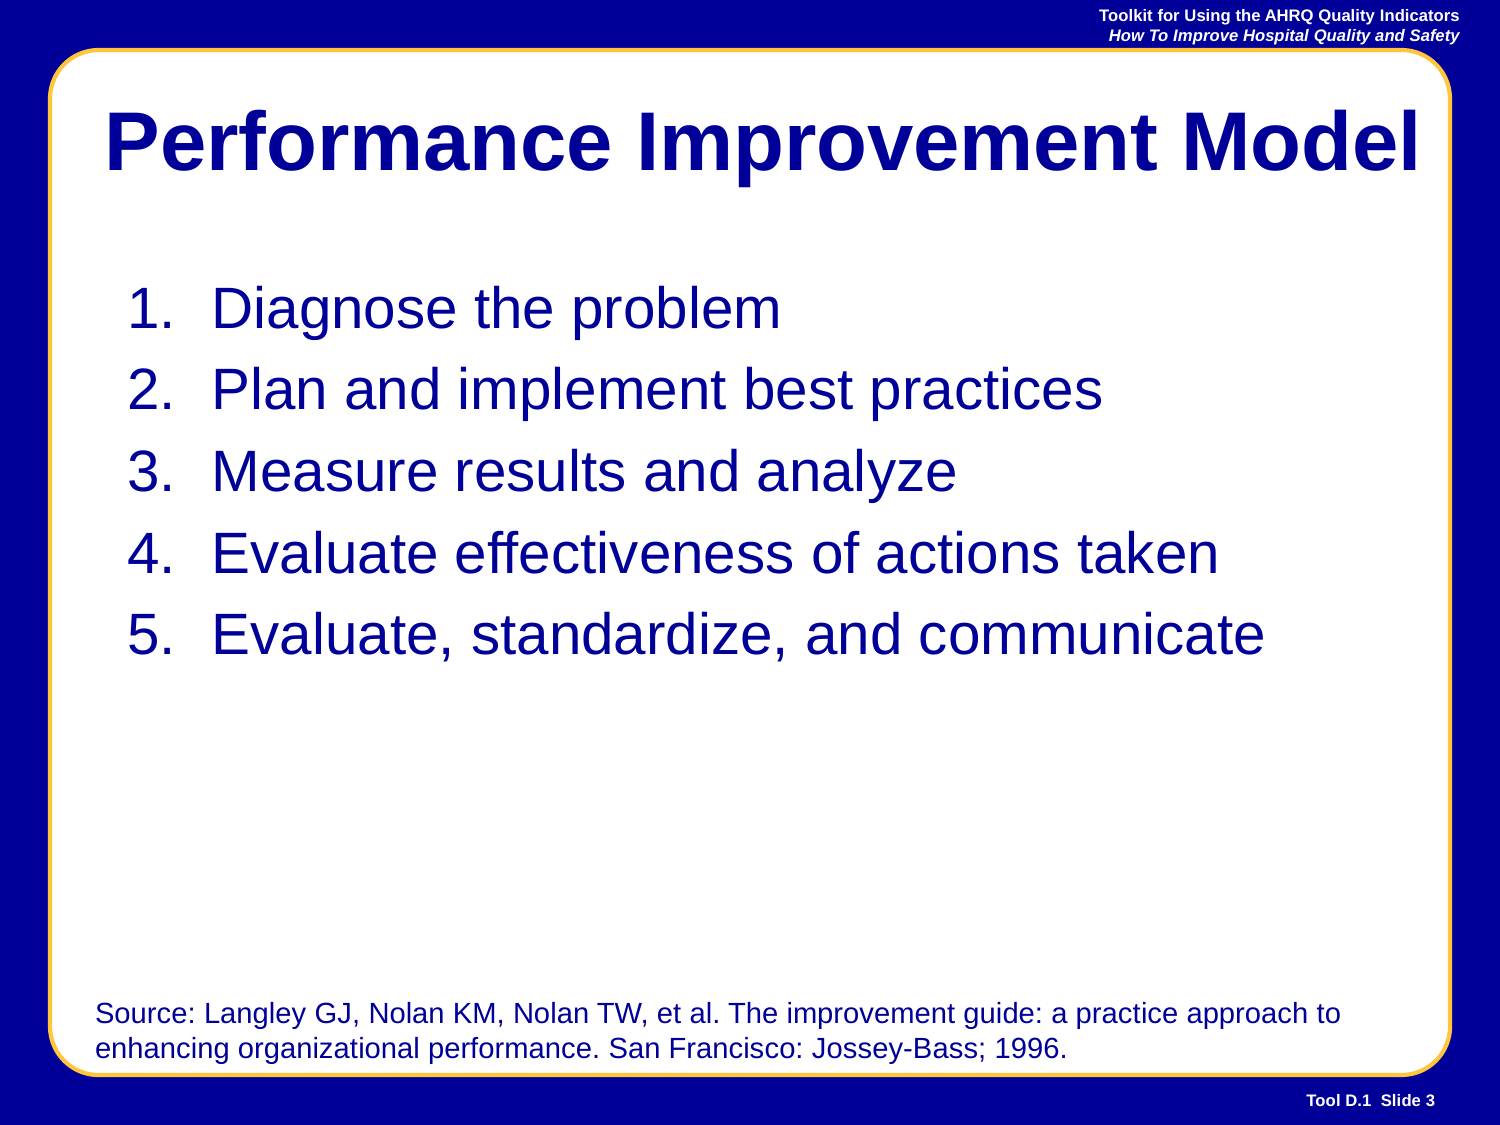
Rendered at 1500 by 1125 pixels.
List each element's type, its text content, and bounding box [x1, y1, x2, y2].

list Diagnose the problem Plan and implement best practices Measure results and analyze Evaluate effectiveness of actions taken Evaluate, standardize, and communicate [111, 261, 1387, 976]
title Performance Improvement Model [74, 74, 1438, 201]
text_box Source: Langley GJ, Nolan KM, Nolan TW, et al. The improvement guide: a practice approach to enhancing organizational performance. San Francisco: Jossey-Bass; 1996. [80, 987, 1463, 1073]
